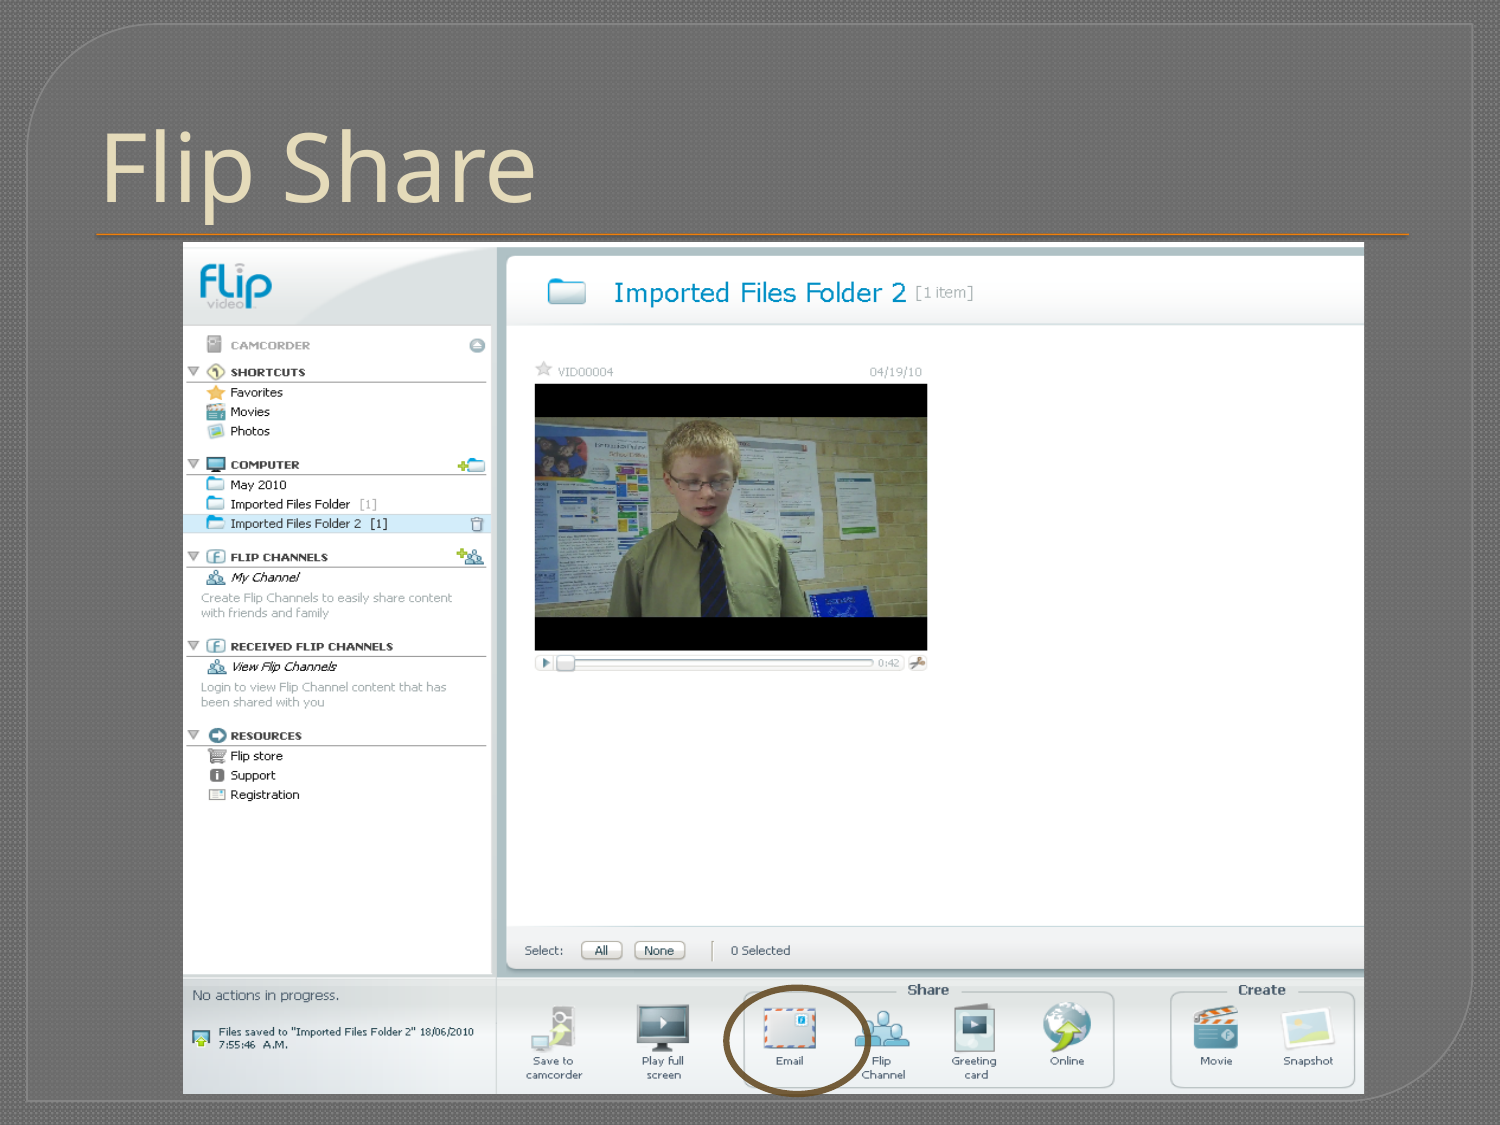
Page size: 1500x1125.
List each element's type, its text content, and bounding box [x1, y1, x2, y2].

title Flip Share [75, 41, 1425, 230]
picture [182, 241, 1365, 1095]
